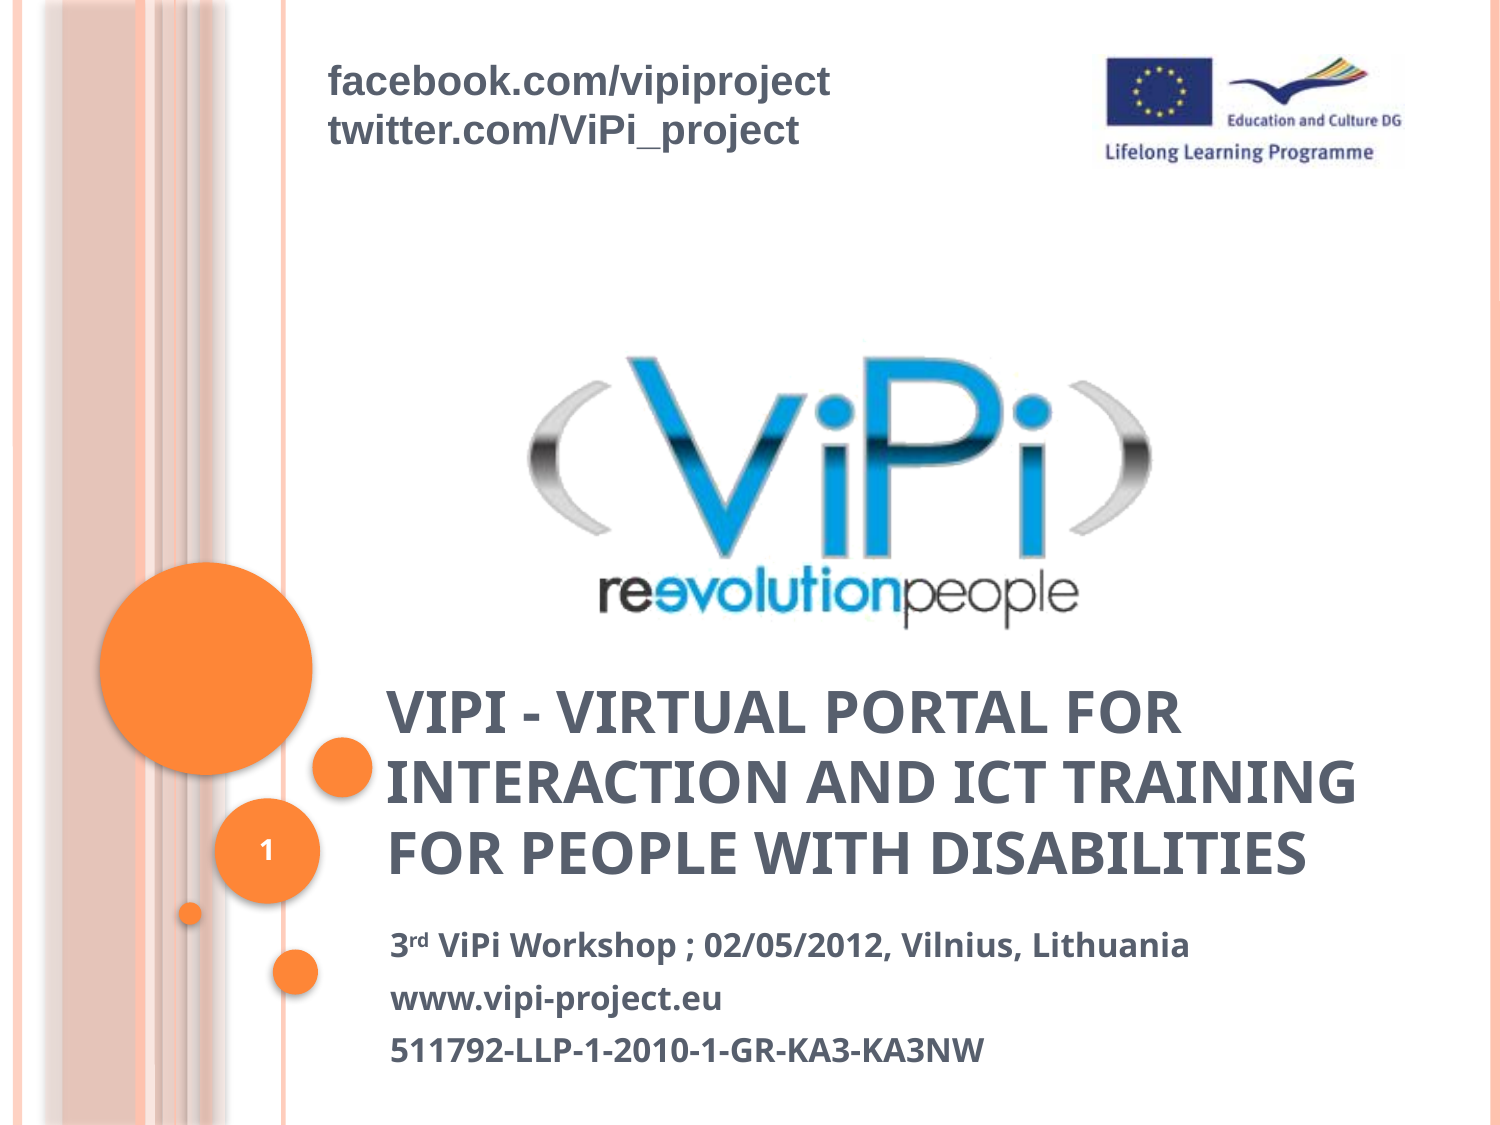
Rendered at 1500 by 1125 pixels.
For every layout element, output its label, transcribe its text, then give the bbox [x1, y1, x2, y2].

picture [525, 172, 1157, 657]
text_box facebook.com/vipiproject twitter.com/ViPi_project [312, 30, 880, 161]
slide_number 1 [217, 808, 318, 894]
subtitle 3rd ViPi Workshop ; 02/05/2012, Vilnius, Lithuania www.vipi-project.eu 511792-LLP-1-2010-1-GR-KA3-KA3NW [375, 916, 1388, 1046]
title ViPi - Virtual Portal for Interaction and ICT Training for People with Disabilities [372, 657, 1385, 894]
picture [1092, 54, 1405, 169]
